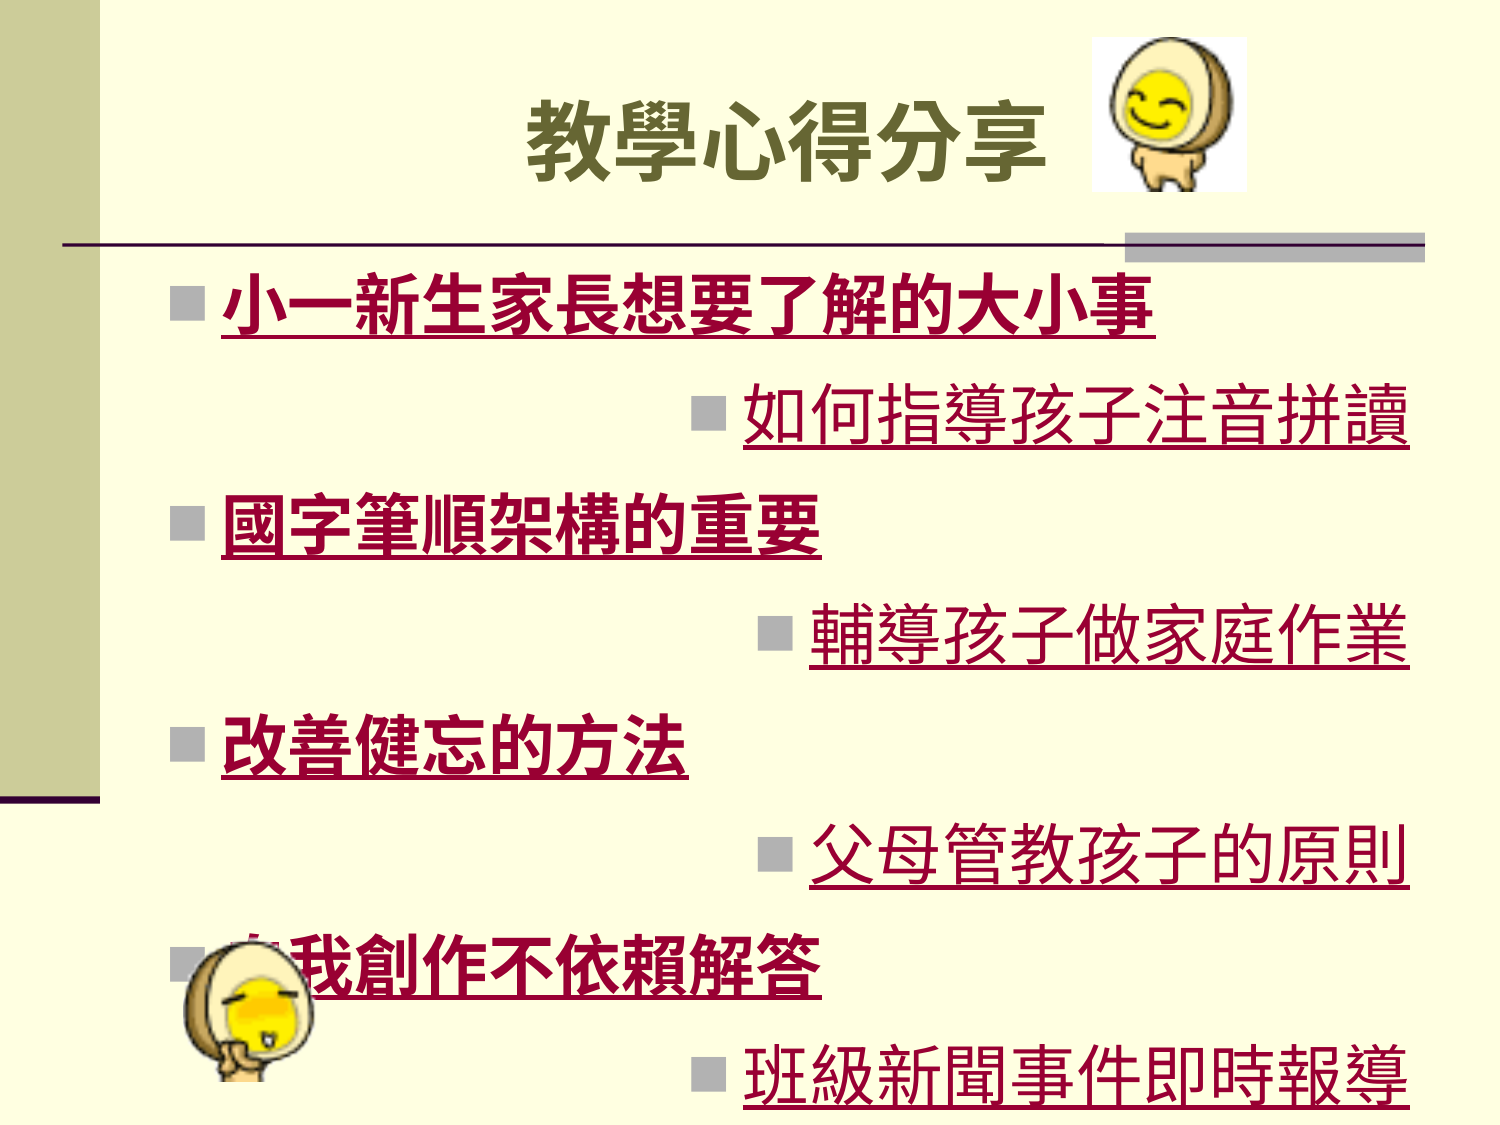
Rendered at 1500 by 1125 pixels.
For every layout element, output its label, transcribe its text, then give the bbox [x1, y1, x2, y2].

title 教學心得分享 [149, 45, 1426, 234]
picture [1092, 37, 1247, 192]
list 小一新生家長想要了解的大小事 如何指導孩子注音拼讀 國字筆順架構的重要 輔導孩子做家庭作業 改善健忘的方法 父母管教孩子的原則 自我創作不依賴解答 班級新聞事件即時報導 [149, 255, 1426, 1059]
picture [182, 916, 349, 1083]
